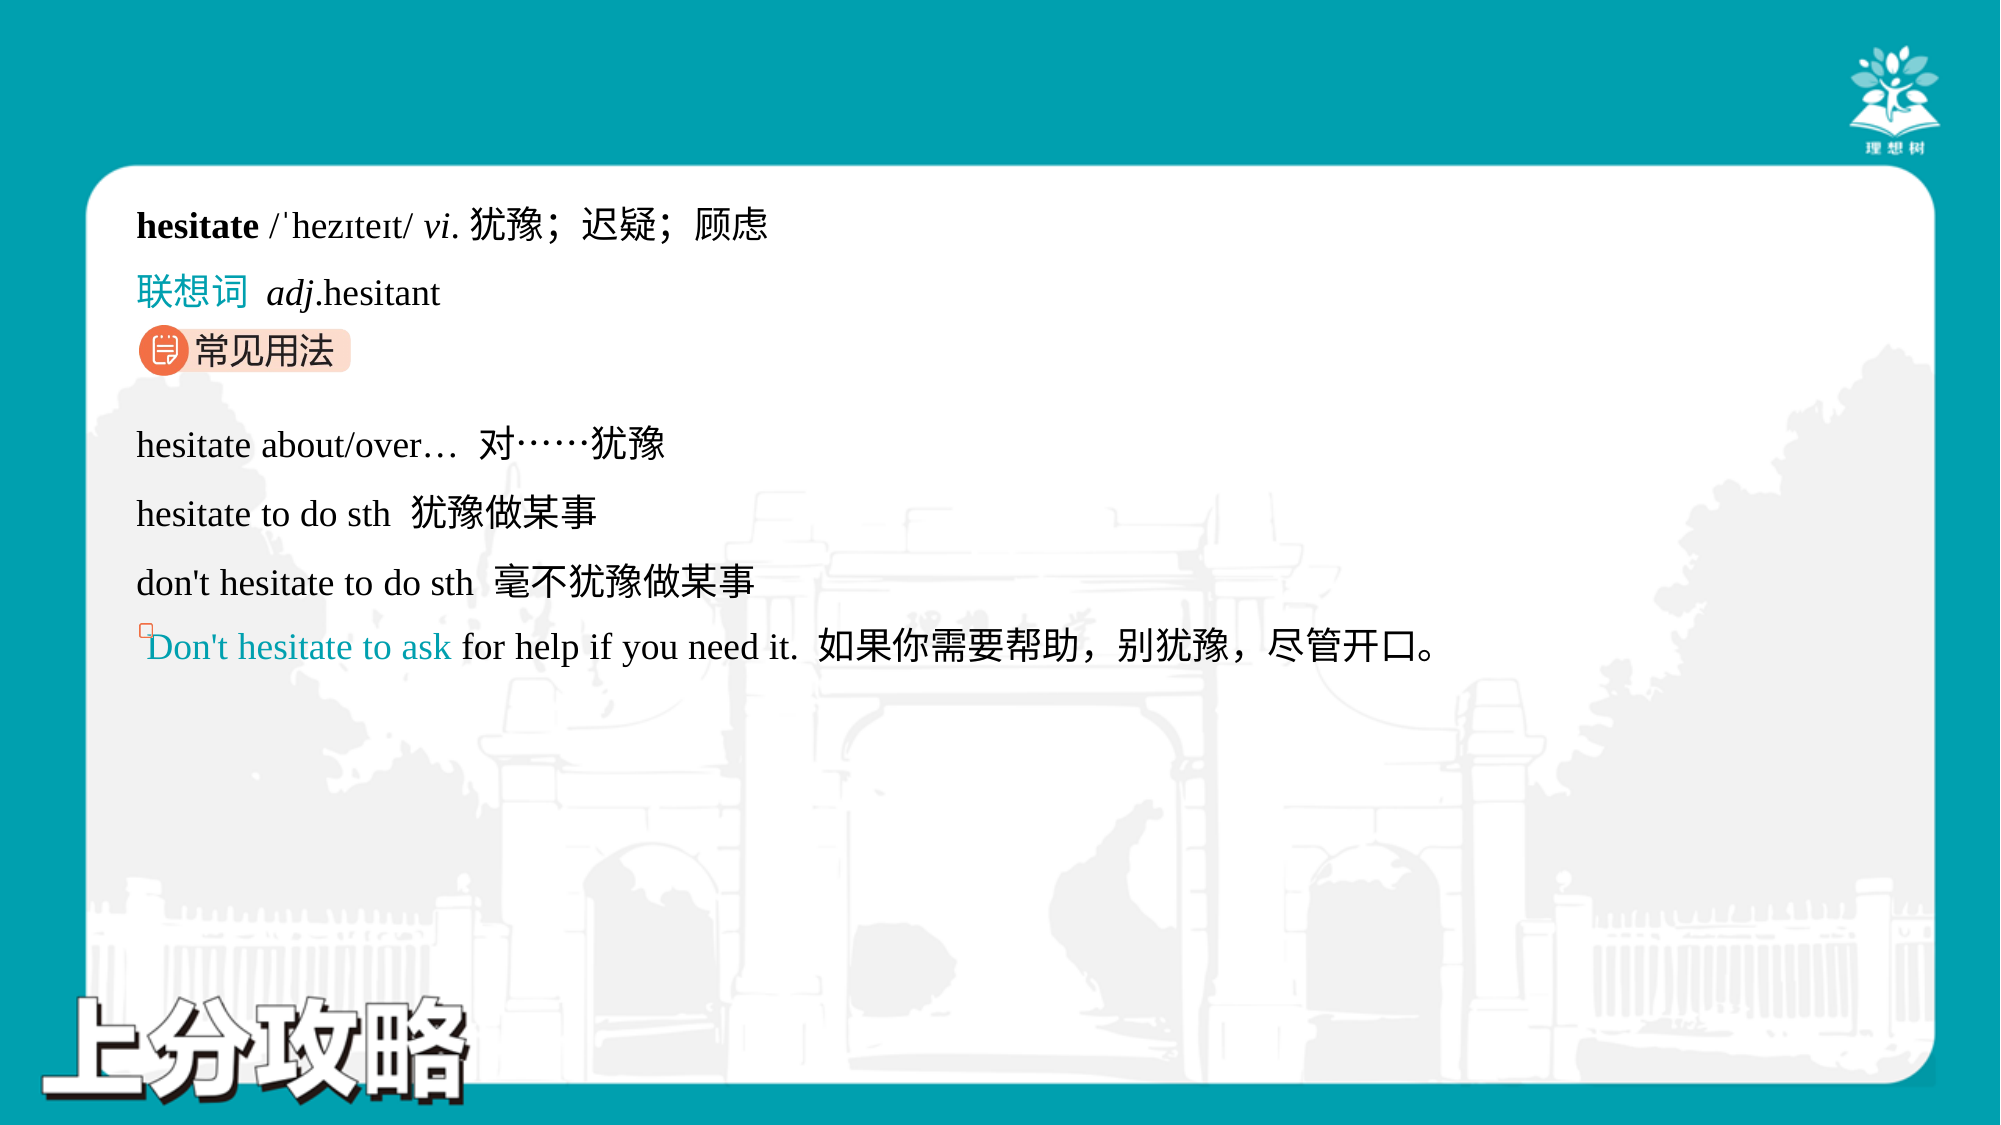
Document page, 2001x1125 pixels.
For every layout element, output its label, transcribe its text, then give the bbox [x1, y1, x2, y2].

text_box hesitate /ˈhezɪteɪt/ vi.犹豫；迟疑；顾虑 联想词 adj.hesitant#106 [136, 177, 1865, 305]
picture [0, 0, 2000, 1125]
text_box hesitate about/over… 对……犹豫 hesitate to do sth 犹豫做某事 don't hesitate to do sth 毫不犹豫做某事 Don't hesitate to ask for help if you need it. 如果你需要帮助，别犹豫，尽管开口。#111 [136, 396, 1865, 660]
